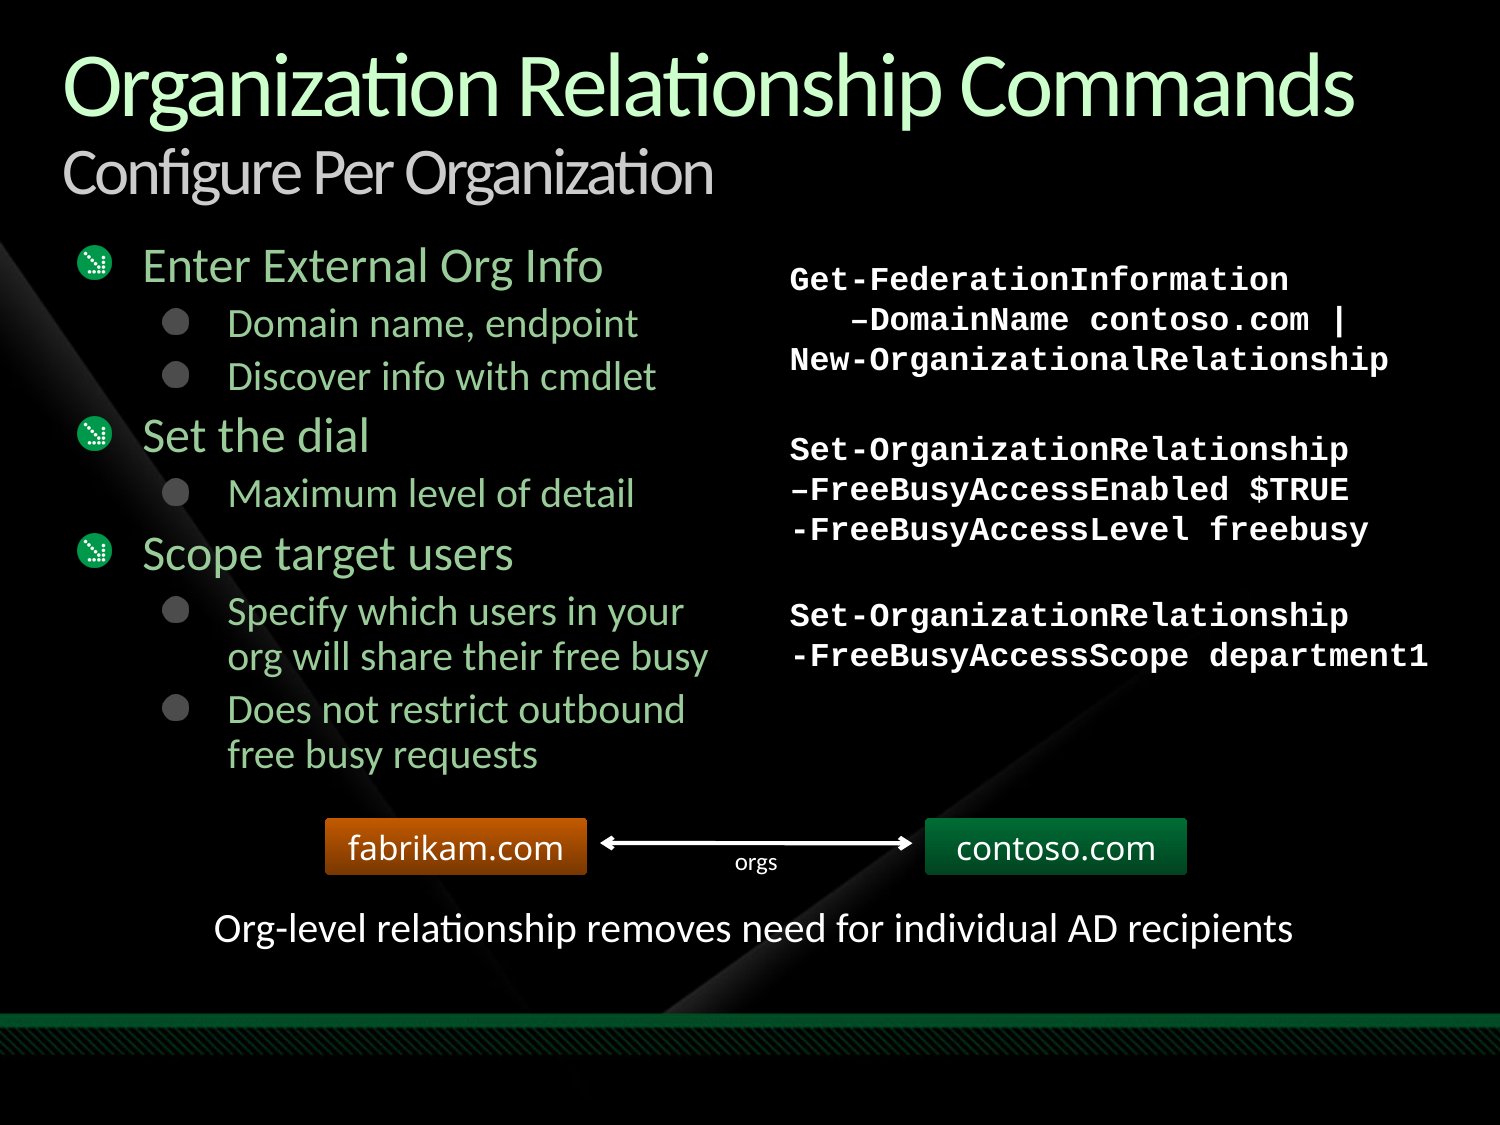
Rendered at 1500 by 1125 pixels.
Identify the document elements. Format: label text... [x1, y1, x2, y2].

text_box Set-OrganizationRelationship –FreeBusyAccessEnabled $TRUE -FreeBusyAccessLevel freebusy [774, 419, 1500, 555]
picture [0, 0, 1500, 1125]
text_box orgs [745, 851, 913, 884]
text_box Set-OrganizationRelationship -FreeBusyAccessScope department1 [774, 585, 1500, 681]
title Organization Relationship Commands Configure Per Organization [62, 37, 1438, 211]
text_box orgs [745, 838, 913, 842]
text_box Get-FederationInformation –DomainName contoso.com | New-OrganizationalRelationship [774, 249, 1450, 385]
text_box contoso.com [924, 817, 1188, 876]
text_box Org-level relationship removes need for individual AD recipients [745, 893, 1385, 958]
text_box Enter External Org Info Domain name, endpoint Discover info with cmdlet Set the dial Maximum level of detail Scope target users Specify which users in your org will share their free busy Does not restrict outbound free busy requests [62, 231, 745, 980]
